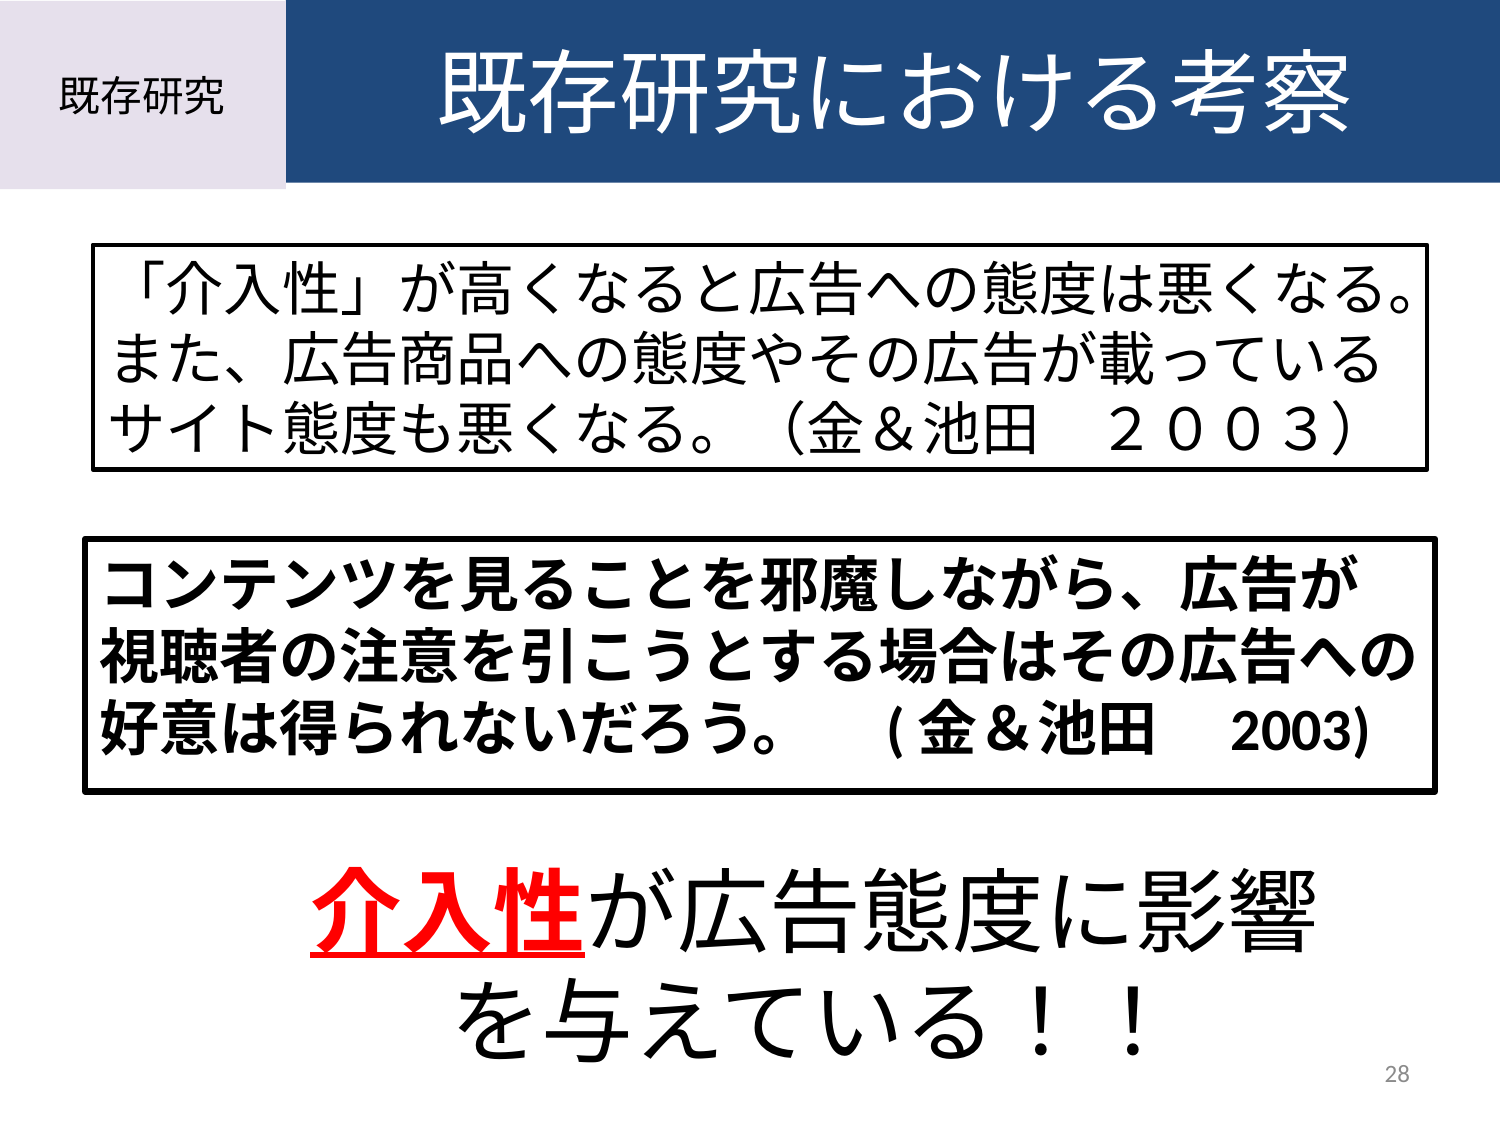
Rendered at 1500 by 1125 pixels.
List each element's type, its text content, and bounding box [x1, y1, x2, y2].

text_box 「介入性」が高くなると広告への態度は悪くなる。また、広告商品への態度やその広告が載っているサイト態度も悪くなる。（金＆池田 ２００３） [91, 243, 1429, 472]
text_box 介入性が広告態度に影響を与えている！！ [265, 845, 1365, 1081]
text_box 既存研究 [0, 0, 288, 191]
list コンテンツを見ることを邪魔しながら、広告が視聴者の注意を引こうとする場合はその広告への好意は得られないだろう。 (金＆池田 2003) [85, 538, 1436, 792]
slide_number 28 [1074, 1042, 1425, 1103]
text_box 既存研究における考察 [288, 0, 1500, 185]
